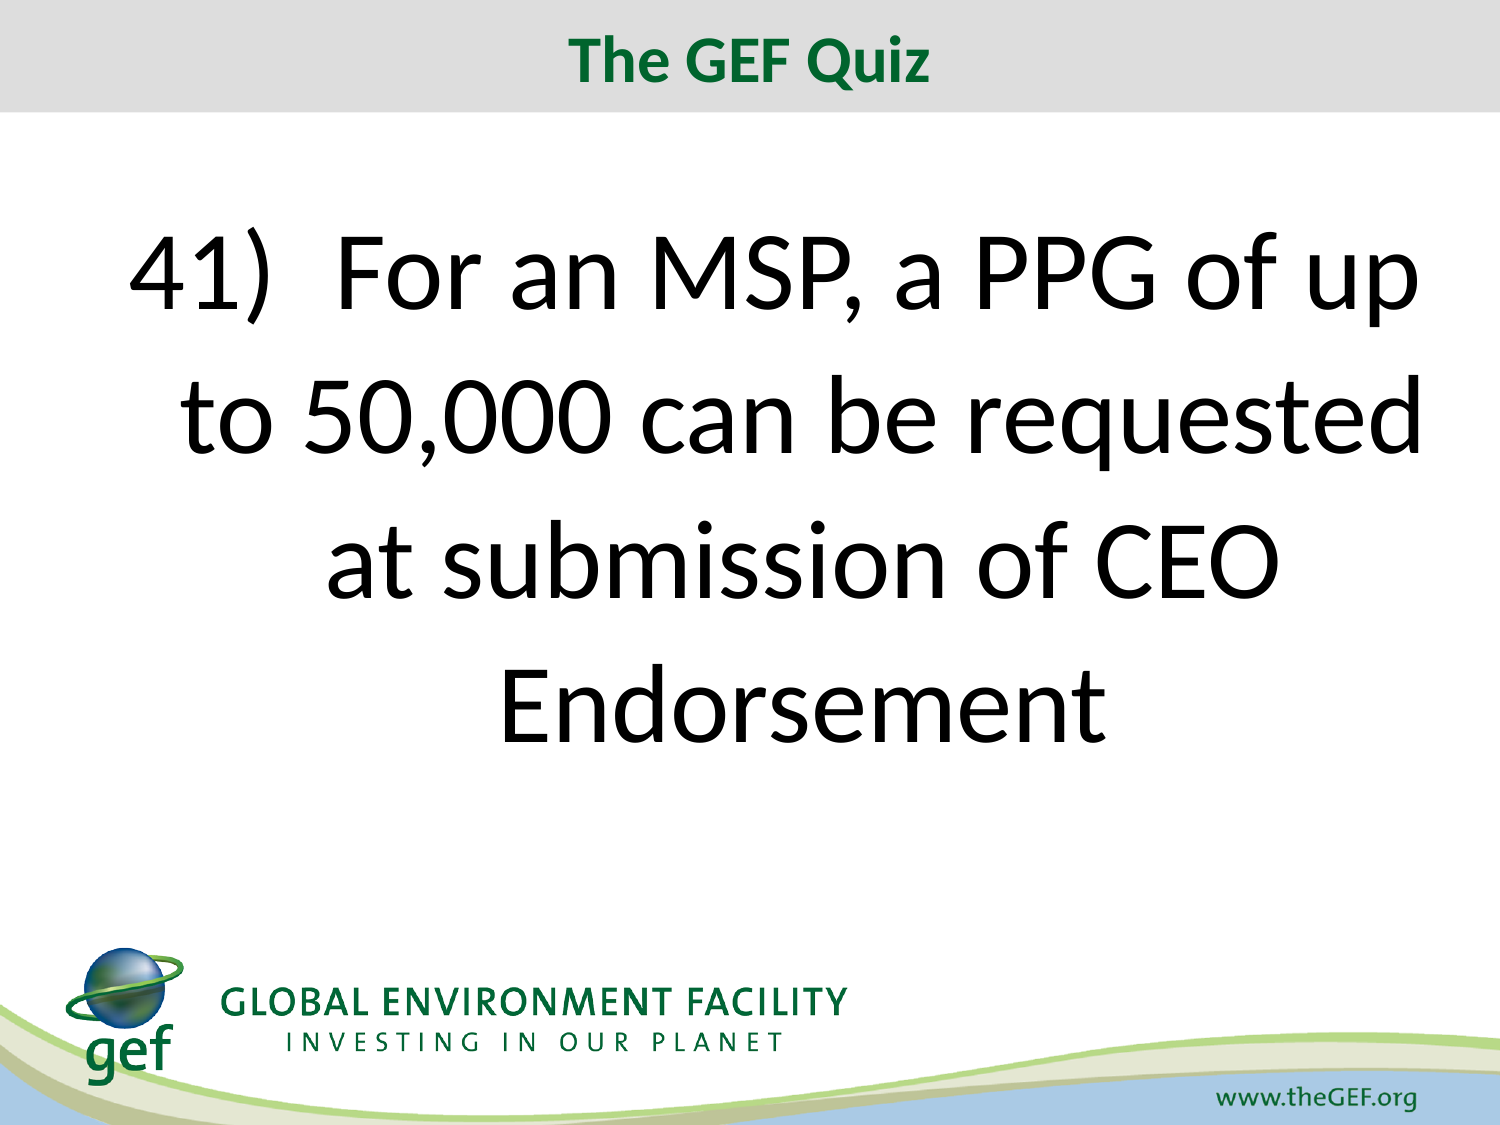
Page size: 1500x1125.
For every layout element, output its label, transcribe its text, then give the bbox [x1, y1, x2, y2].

title 41) For an MSP, a PPG of up to 50,000 can be requested at submission of CEO Endorsement [100, 148, 1451, 894]
text_box The GEF Quiz [0, 0, 1500, 113]
picture [0, 920, 1500, 1125]
